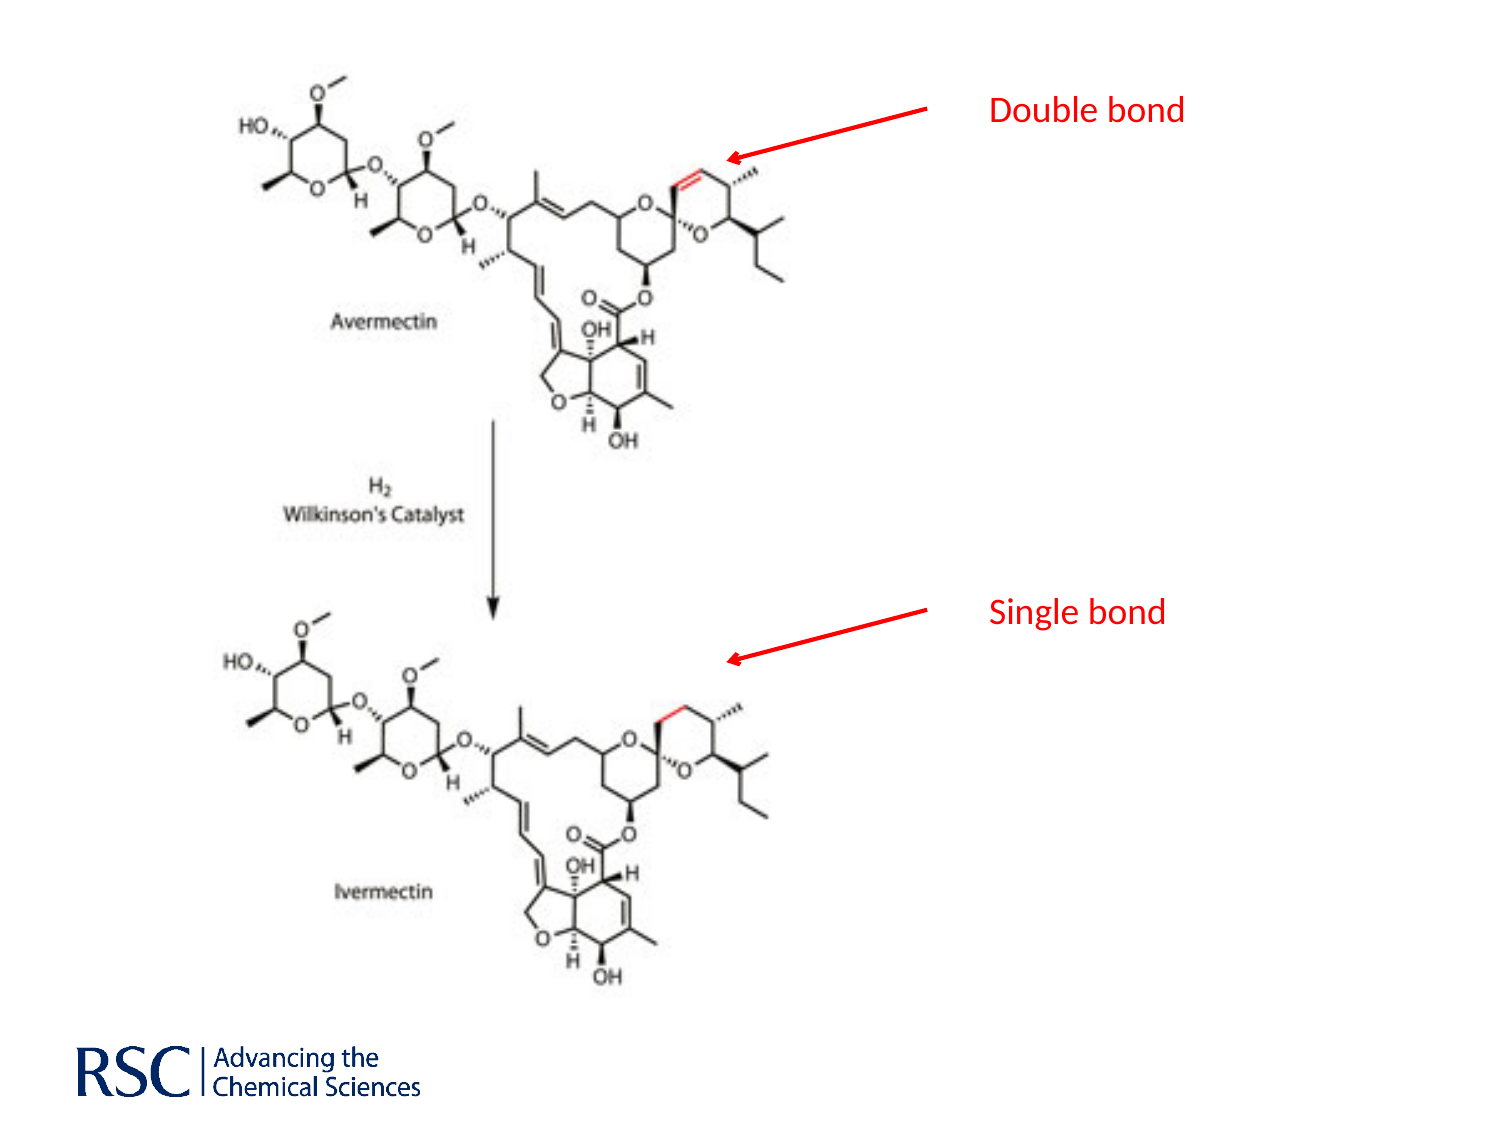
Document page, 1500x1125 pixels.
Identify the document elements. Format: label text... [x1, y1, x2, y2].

text_box Single bond [974, 579, 1329, 640]
picture [76, 1046, 420, 1097]
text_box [726, 108, 928, 162]
picture [194, 44, 816, 1017]
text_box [726, 609, 928, 663]
text_box Double bond [974, 78, 1329, 138]
